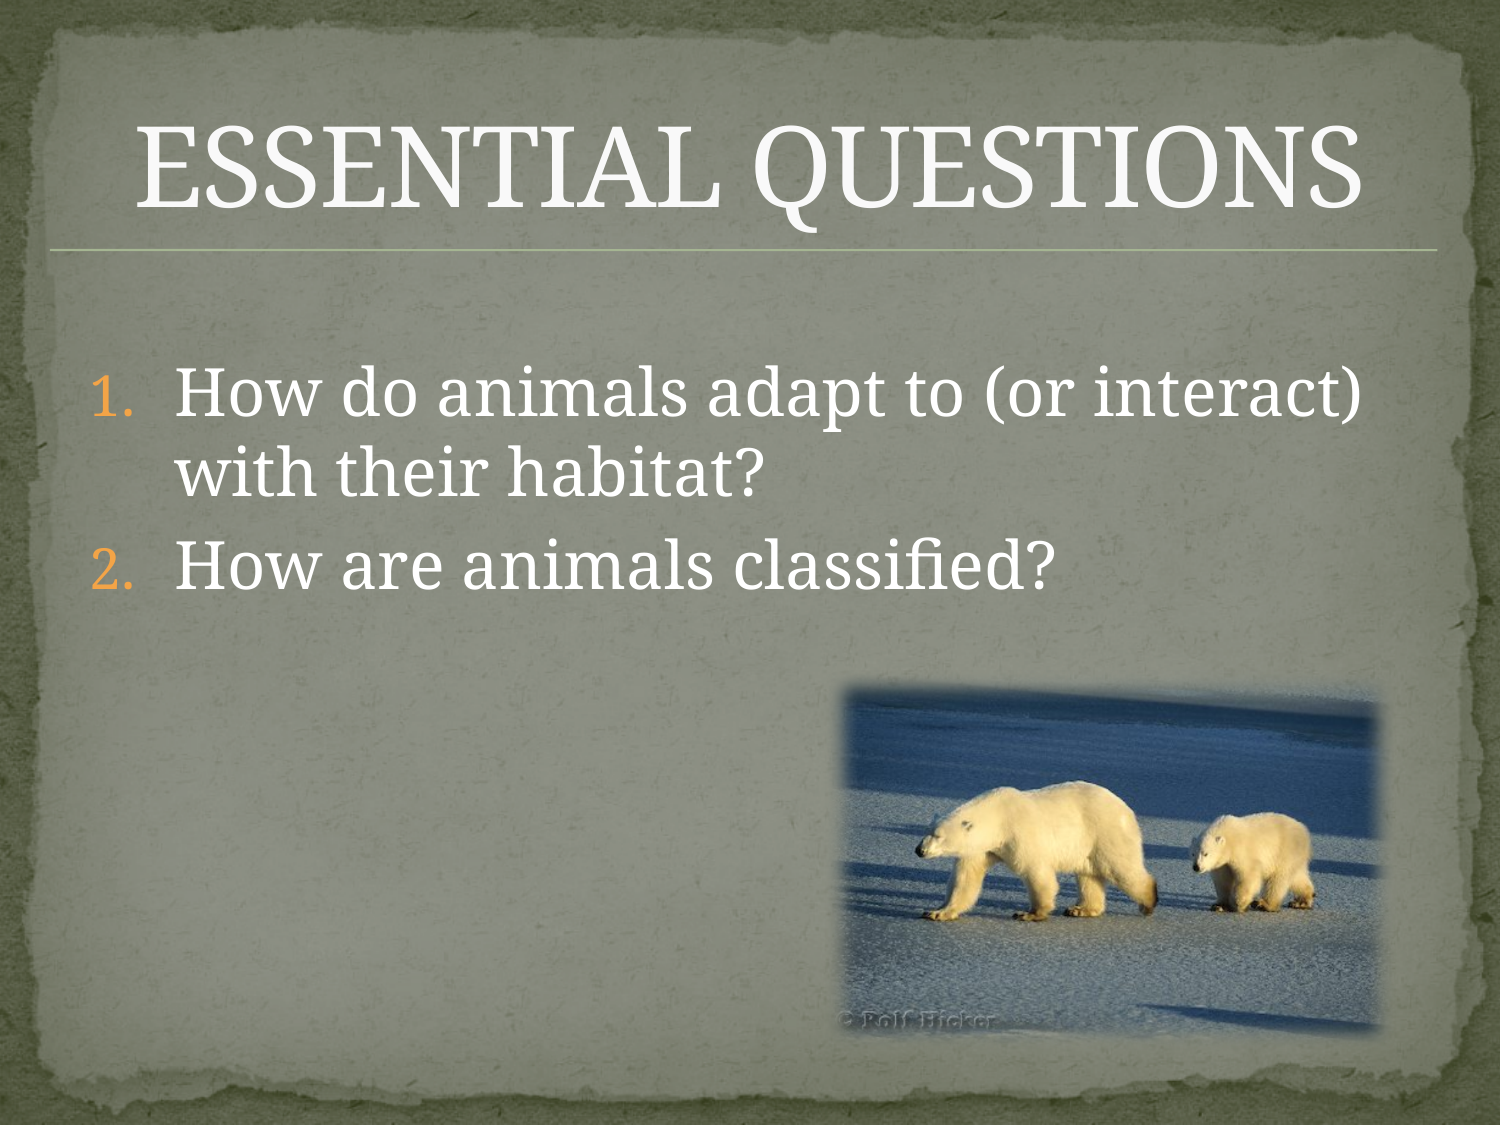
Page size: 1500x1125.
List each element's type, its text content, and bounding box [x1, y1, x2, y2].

picture [826, 672, 1395, 1048]
title ESSENTIAL QUESTIONS [74, 24, 1425, 238]
list How do animals adapt to (or interact) with their habitat? How are animals classified? [75, 252, 1425, 1075]
